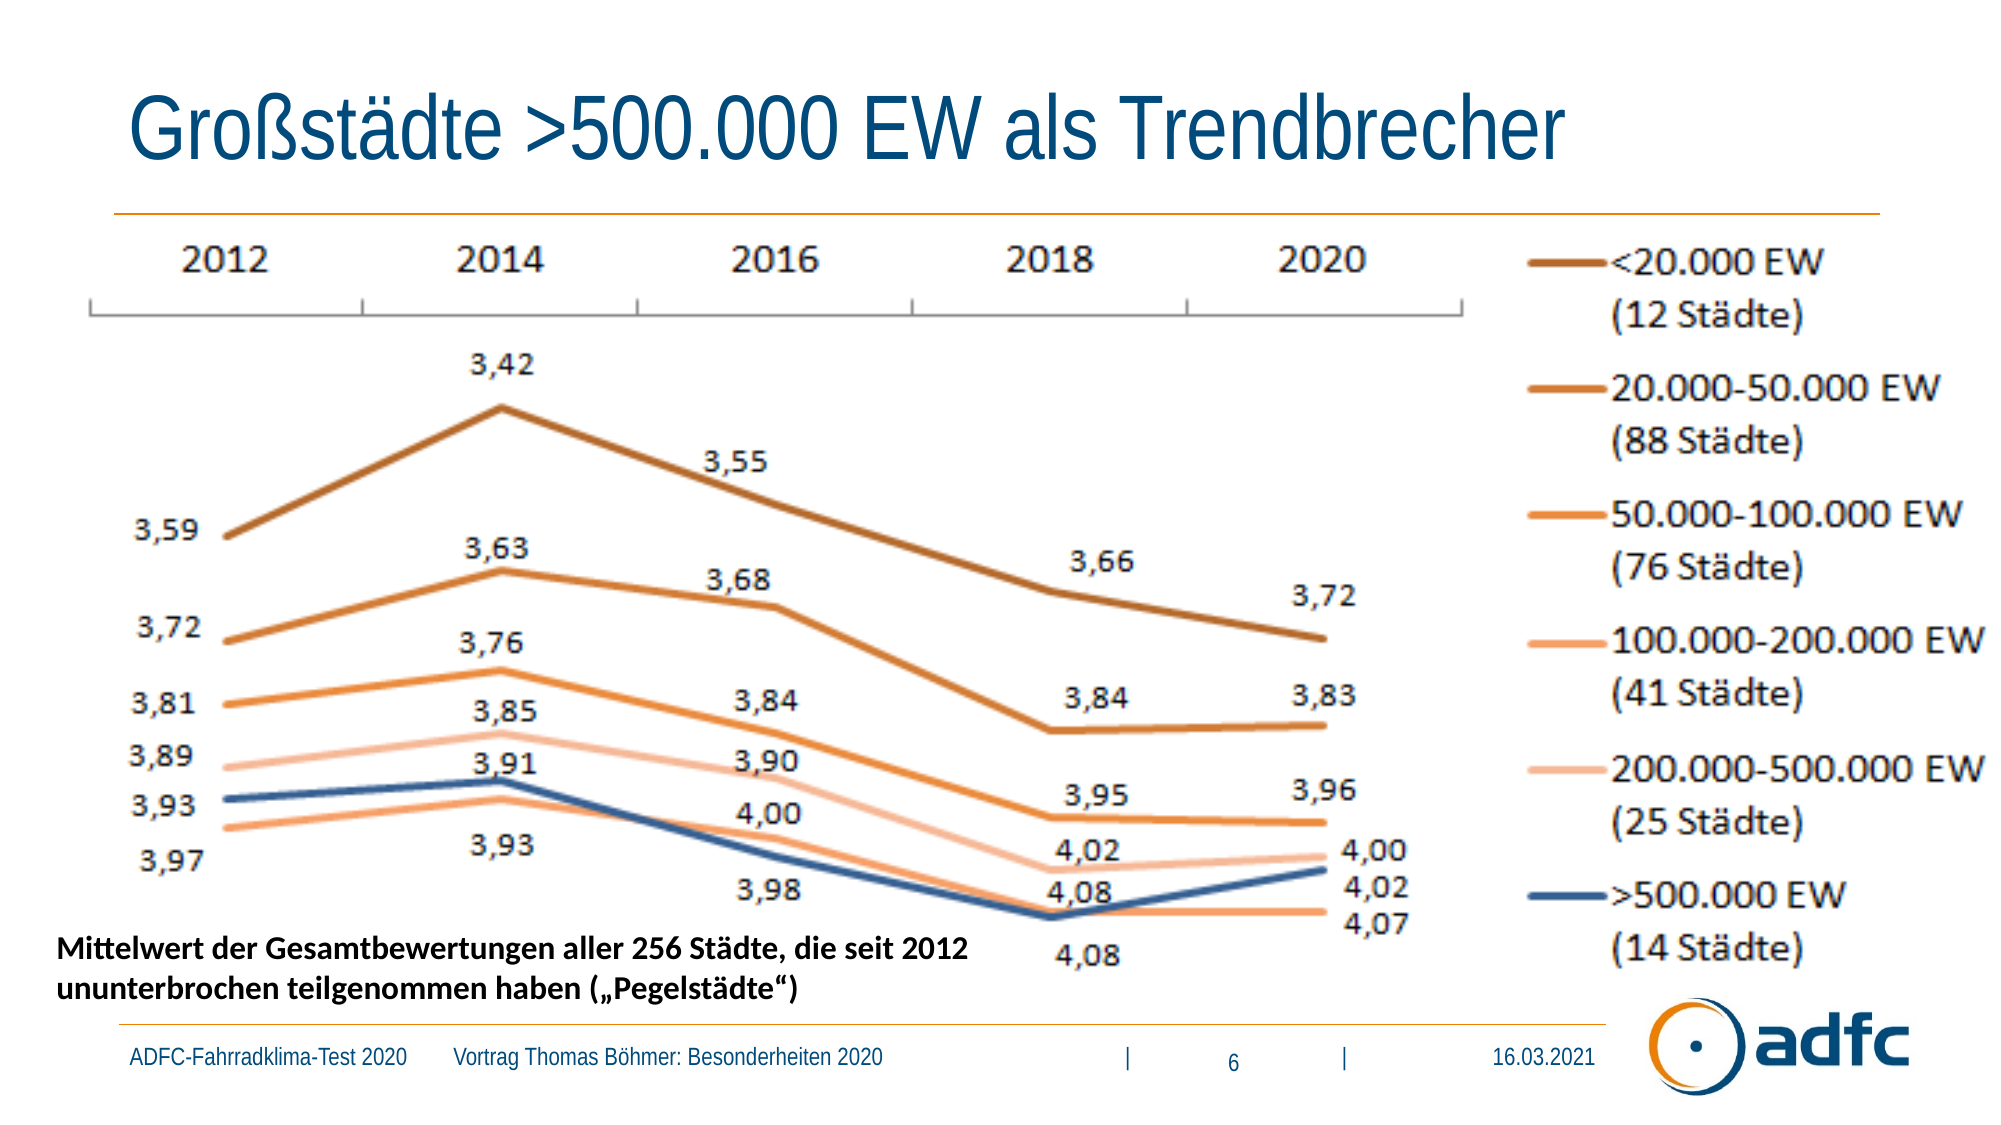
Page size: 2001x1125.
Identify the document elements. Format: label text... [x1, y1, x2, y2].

list Großstädte >500.000 EW als Trendbrecher [113, 72, 1914, 189]
picture [1643, 994, 1919, 1098]
picture [76, 223, 2000, 977]
text_box Mittelwert der Gesamtbewertungen aller 256 Städte, die seit 2012 ununterbrochen teilgenommen haben („Pegelstädte“) [36, 916, 993, 1017]
